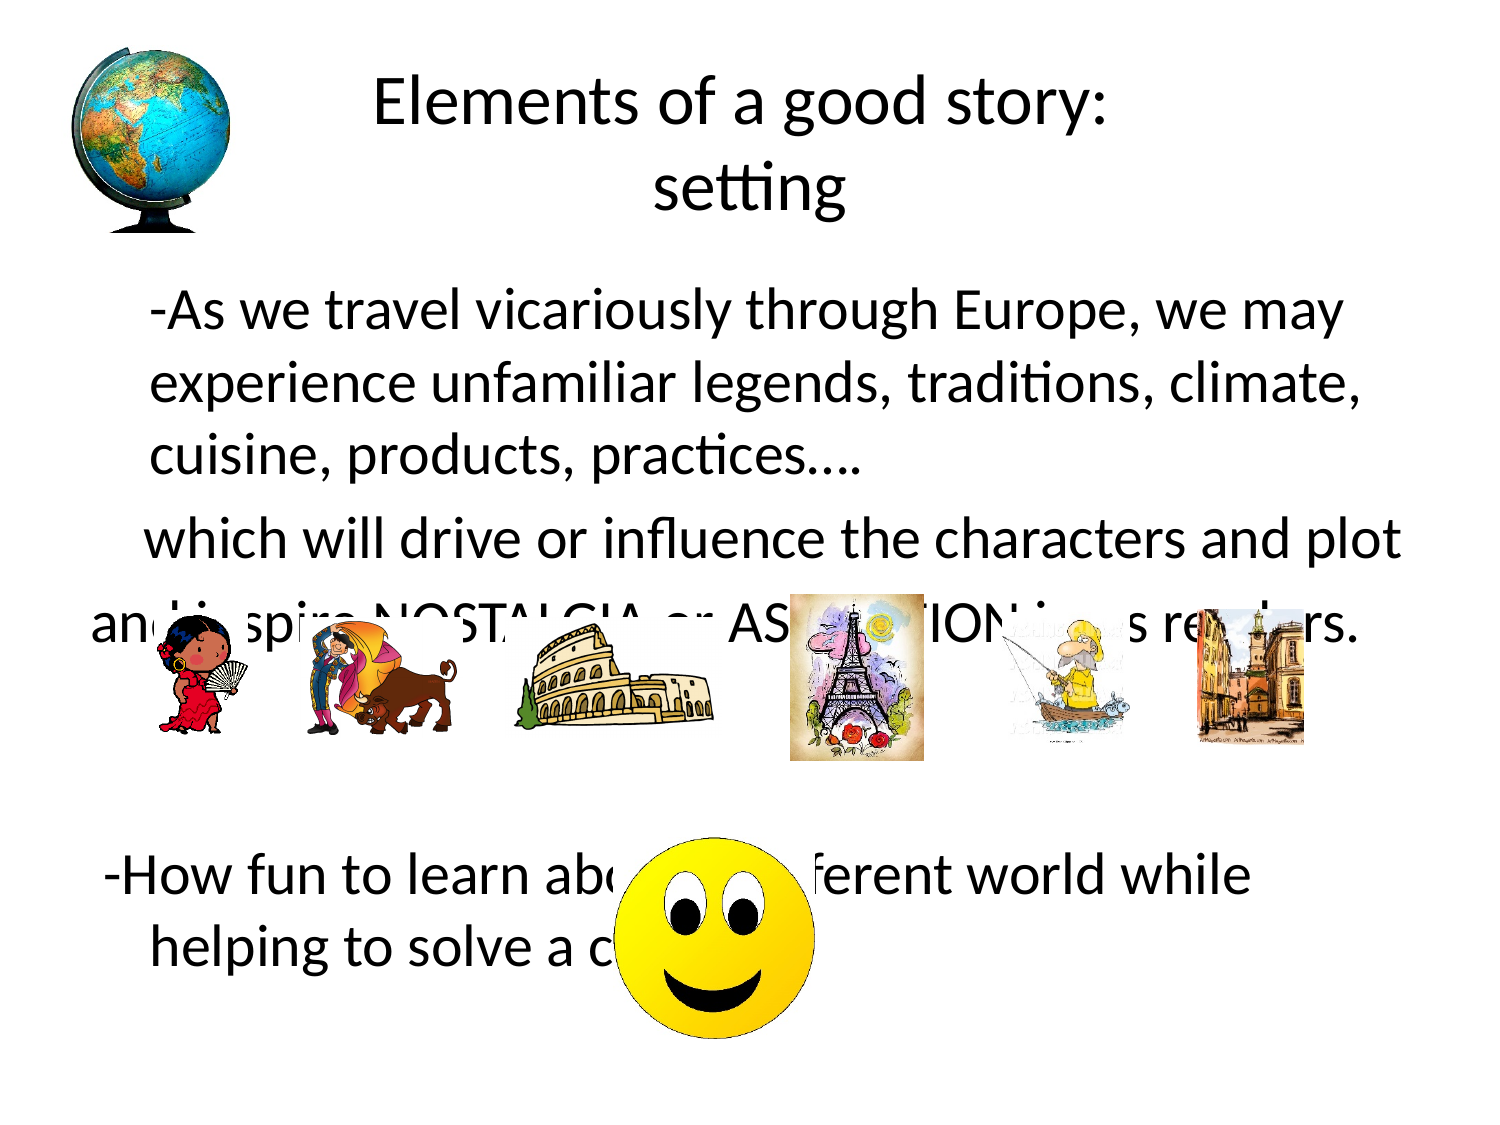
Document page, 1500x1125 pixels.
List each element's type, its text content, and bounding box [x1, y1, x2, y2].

title Elements of a good story: setting [266, 45, 1425, 233]
picture [613, 837, 815, 1039]
picture [1002, 612, 1130, 743]
picture [790, 594, 924, 761]
picture [49, 44, 266, 233]
picture [1197, 609, 1304, 748]
picture [300, 616, 464, 739]
picture [154, 610, 248, 735]
picture [505, 617, 722, 739]
list -As we travel vicariously through Europe, we may experience unfamiliar legends, traditions, climate, cuisine, products, practices…. which will drive or influence the characters and plot and inspire NOSTALGIA or ASPIRATION in us readers. -How fun to learn about a different world while helping to solve a crime! [75, 262, 1425, 1005]
